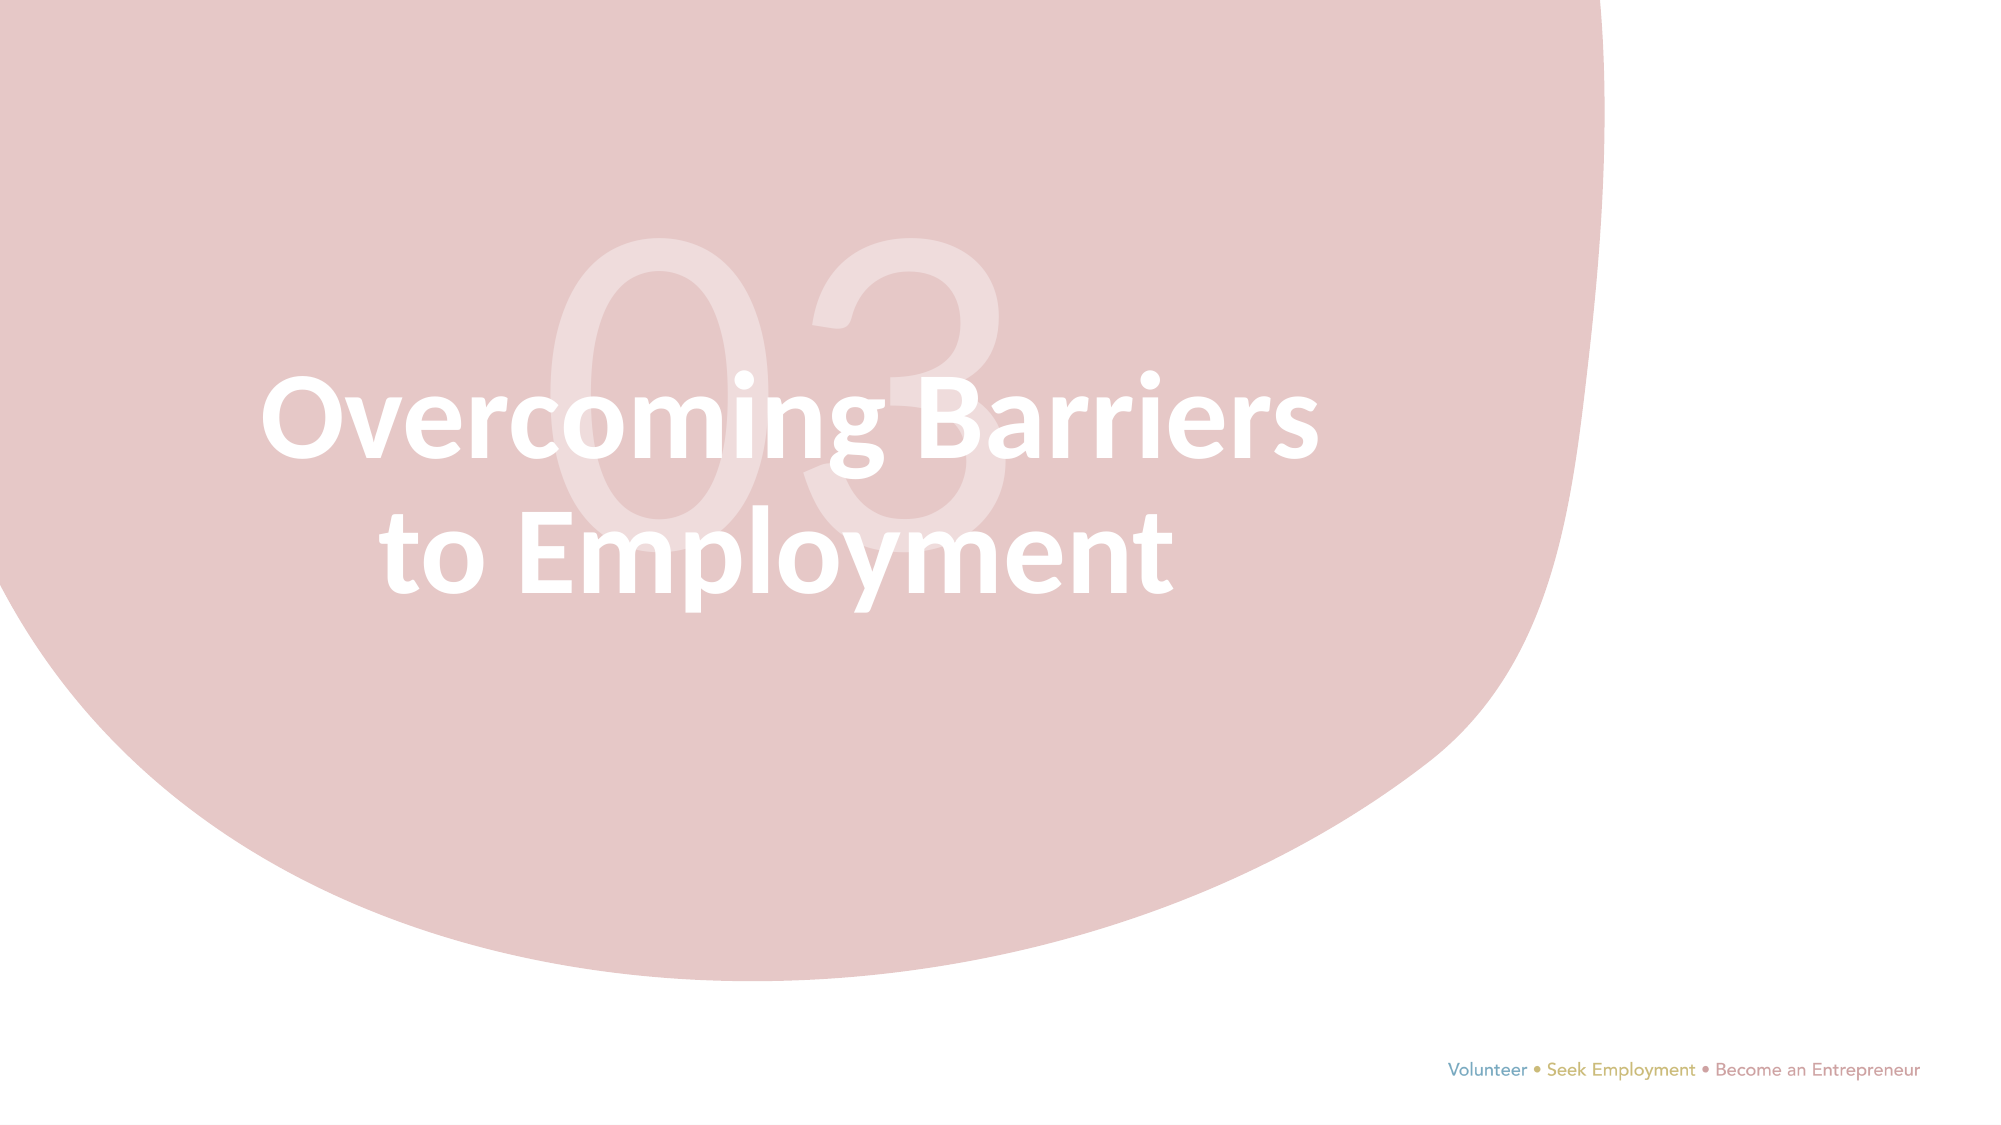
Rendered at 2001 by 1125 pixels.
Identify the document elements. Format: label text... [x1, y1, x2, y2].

list Overcoming Barriers to Employment [202, 342, 1380, 871]
picture [1418, 1046, 1971, 1103]
list 03 [193, 128, 1371, 657]
